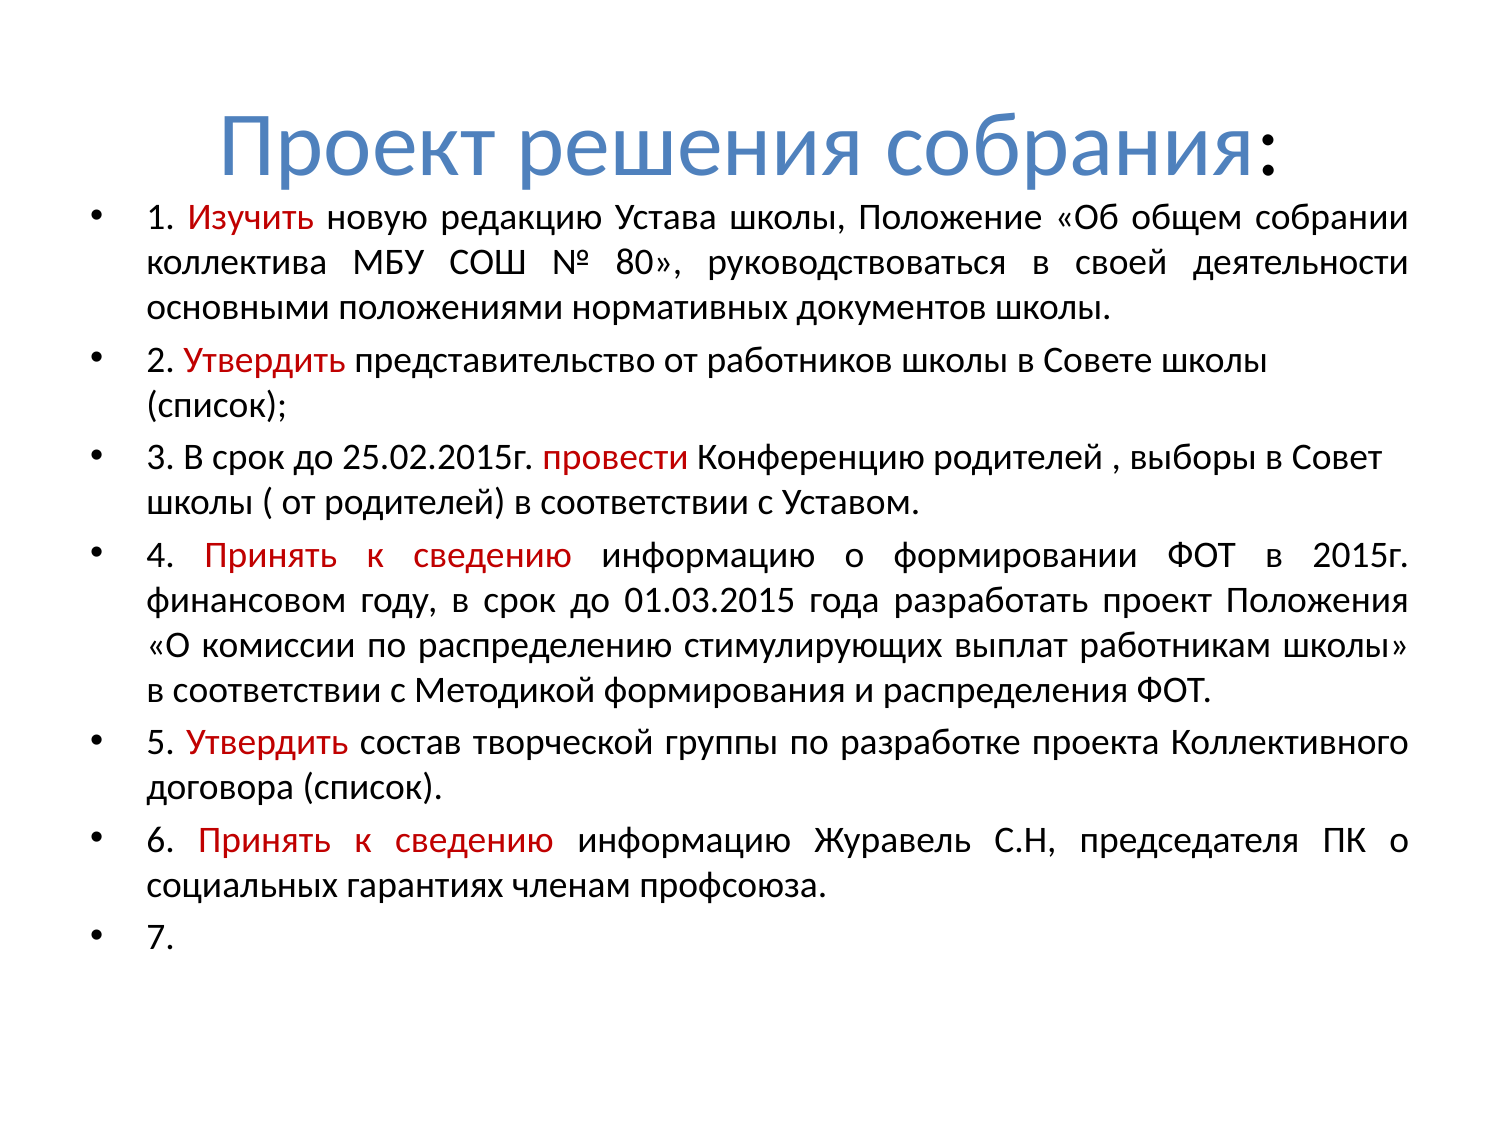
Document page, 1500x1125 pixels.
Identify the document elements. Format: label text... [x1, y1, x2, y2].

title Проект решения собрания: [75, 45, 1425, 184]
list 1. Изучить новую редакцию Устава школы, Положение «Об общем собрании коллектива МБУ СОШ № 80», руководствоваться в своей деятельности основными положениями нормативных документов школы. 2. Утвердить представительство от работников школы в Совете школы (список); 3. В срок до 25.02.2015г. провести Конференцию родителей , выборы в Совет школы ( от родителей) в соответствии с Уставом. 4. Принять к сведению информацию о формировании ФОТ в 2015г. финансовом году, в срок до 01.03.2015 года разработать проект Положения «О комиссии по распределению стимулирующих выплат работникам школы» в соответствии с Методикой формирования и распределения ФОТ. 5. Утвердить состав творческой группы по разработке проекта Коллективного договора (список). 6. Принять к сведению информацию Журавель С.Н, председателя ПК о социальных гарантиях членам профсоюза. 7. [75, 184, 1425, 1059]
